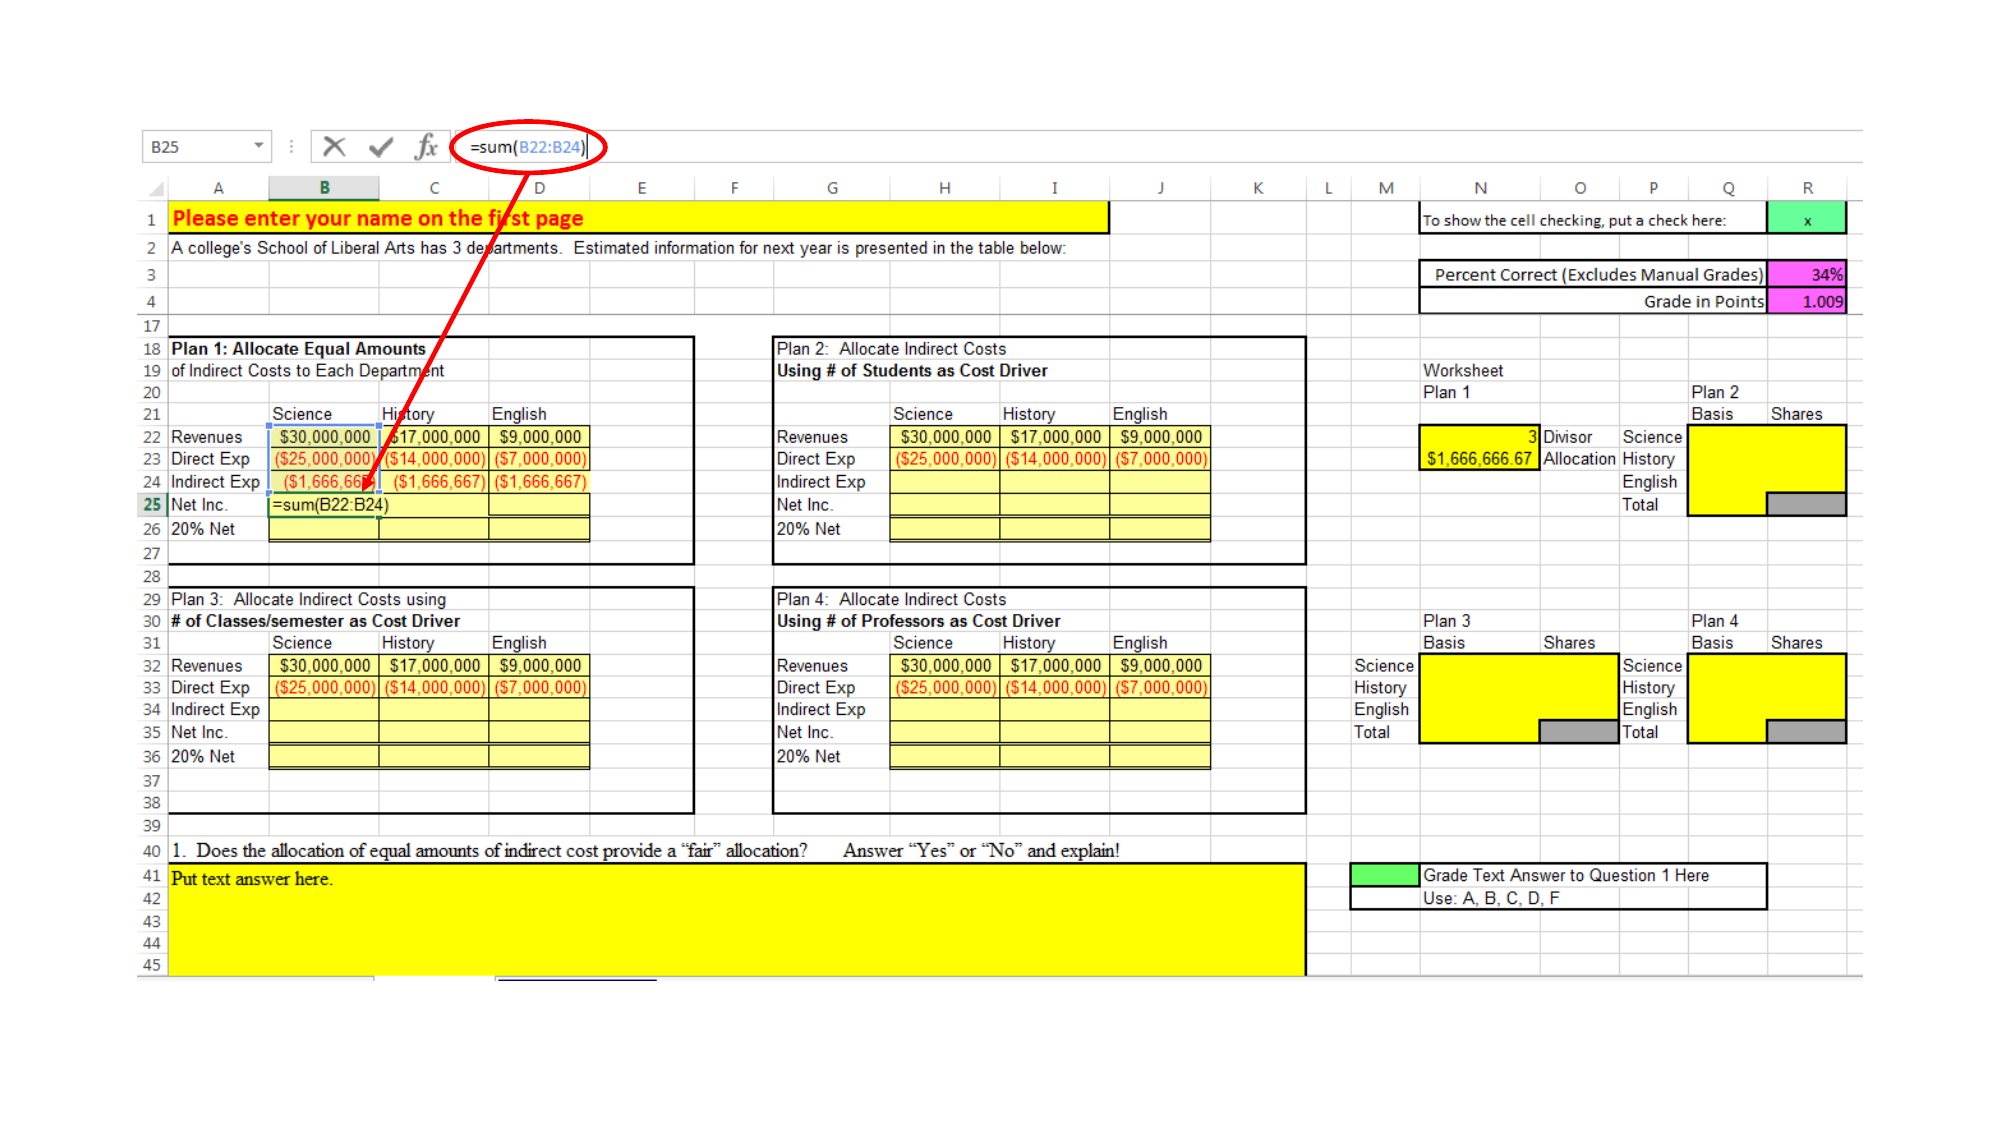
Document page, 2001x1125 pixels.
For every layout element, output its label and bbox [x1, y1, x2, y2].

list [137, 121, 1863, 981]
text_box [362, 172, 529, 492]
